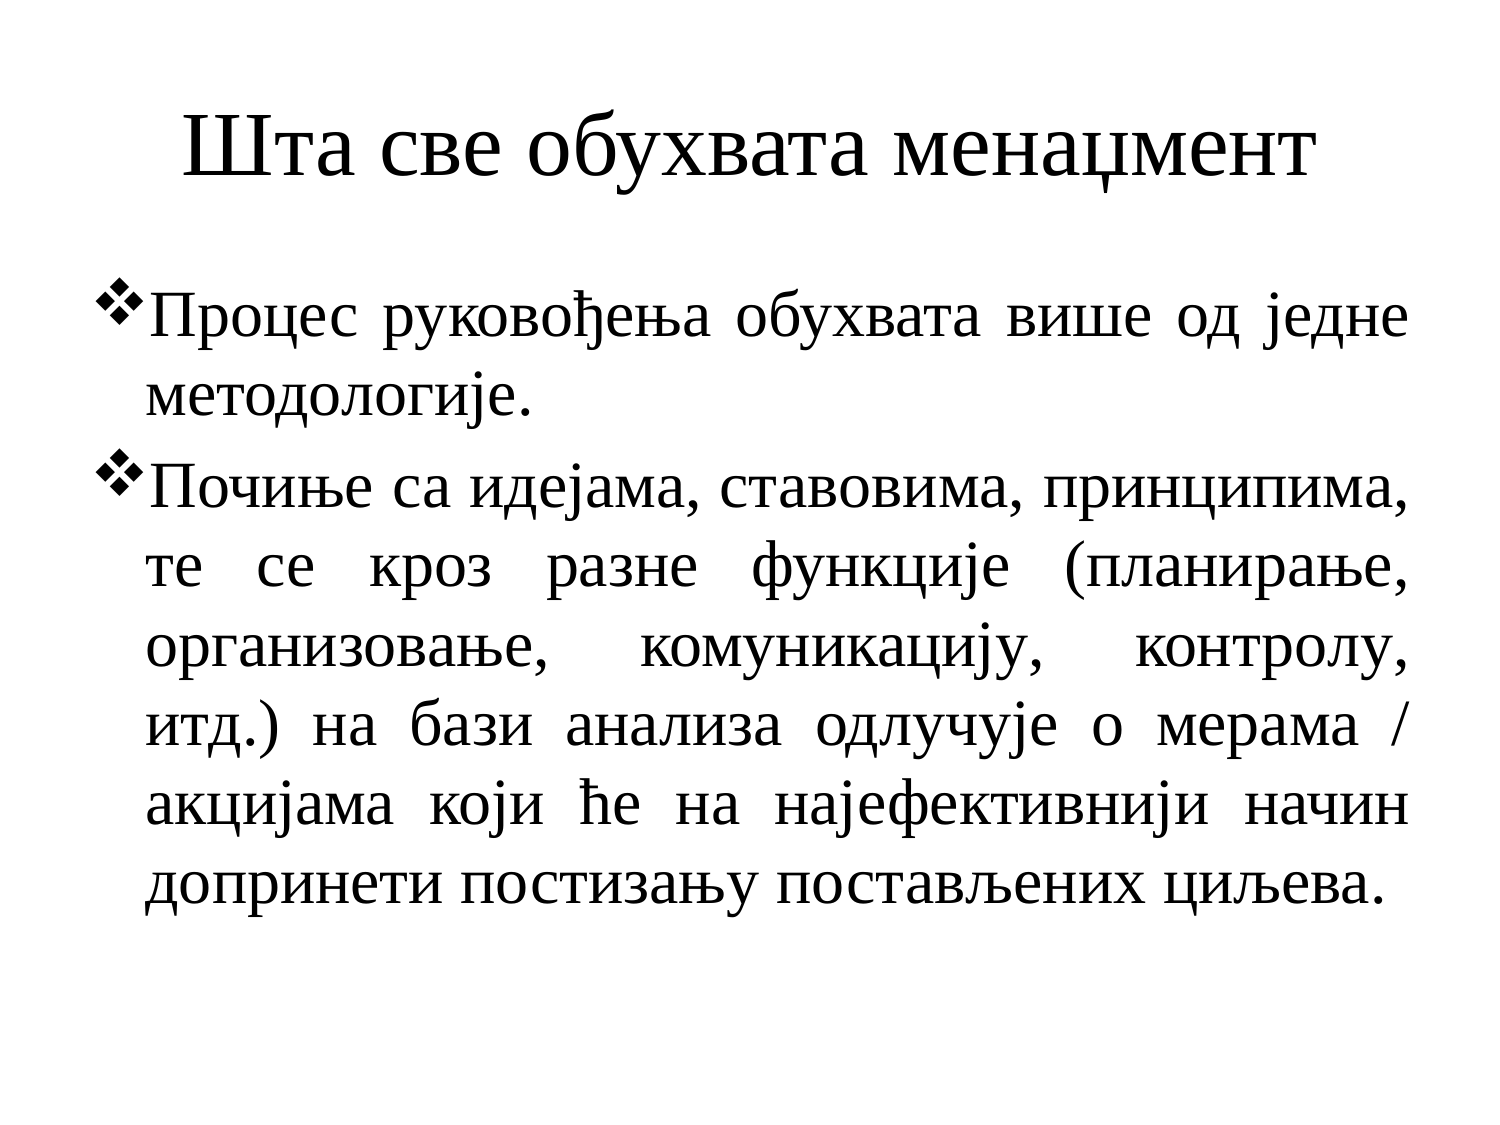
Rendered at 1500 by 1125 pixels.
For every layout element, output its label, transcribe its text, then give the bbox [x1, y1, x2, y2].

title Шта све обухвата менаџмент [75, 45, 1425, 233]
list Процес руковођења обухвата више од једне методологије. Почиње са идејама, ставовима, принципима, те се кроз разне функције (планирање, организовање, комуникацију, контролу, итд.) на бази анализа одлучује о мерама / акцијама који ће на најефективнији начин допринети постизању постављених циљева. [75, 262, 1425, 1005]
